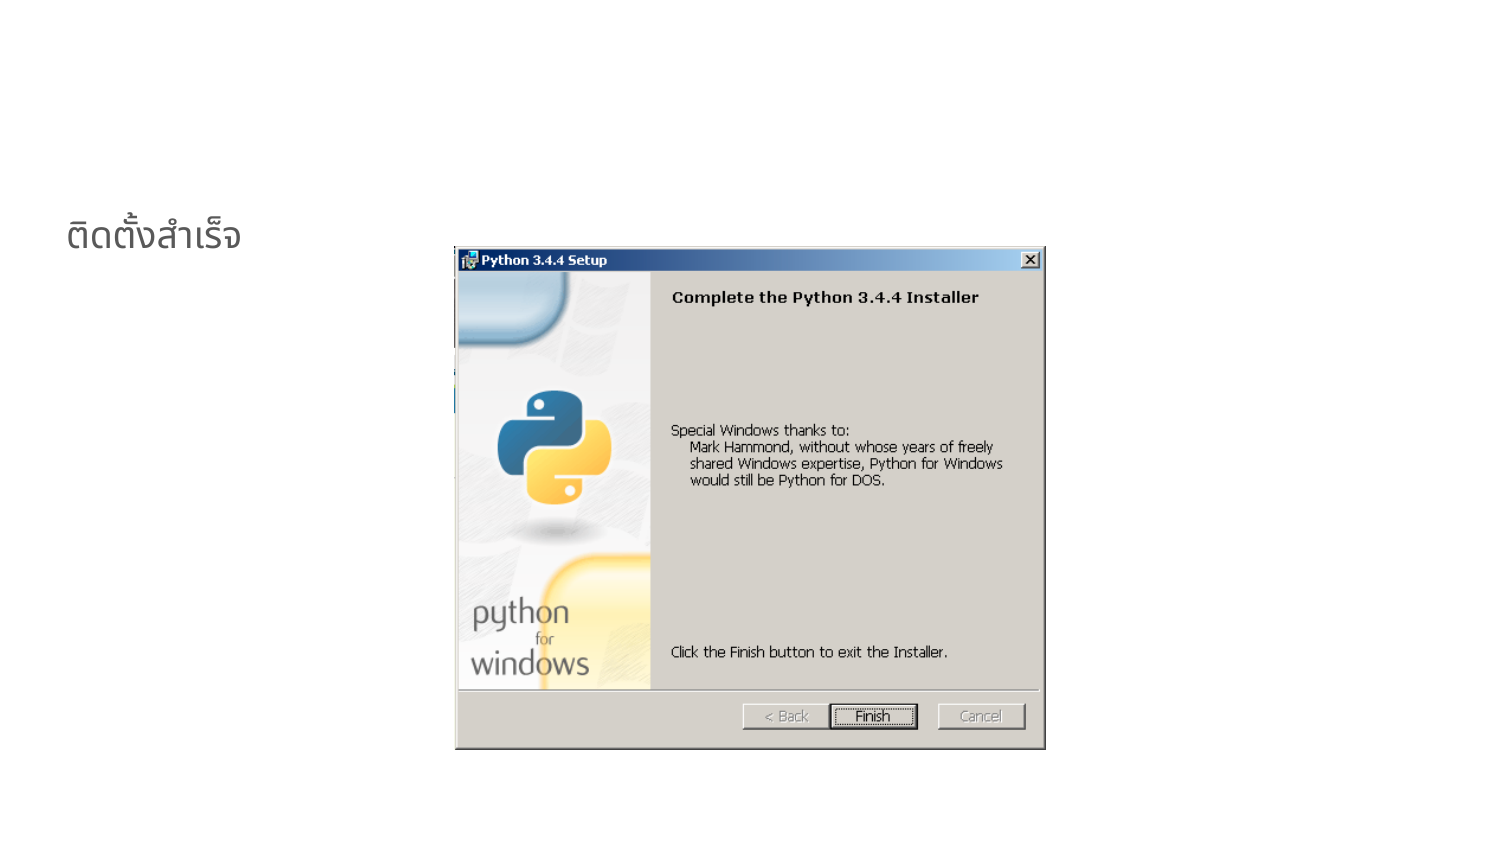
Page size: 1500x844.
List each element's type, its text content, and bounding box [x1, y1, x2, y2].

picture [453, 245, 1047, 750]
list ติดตั้งสำเร็จ [51, 189, 1449, 750]
